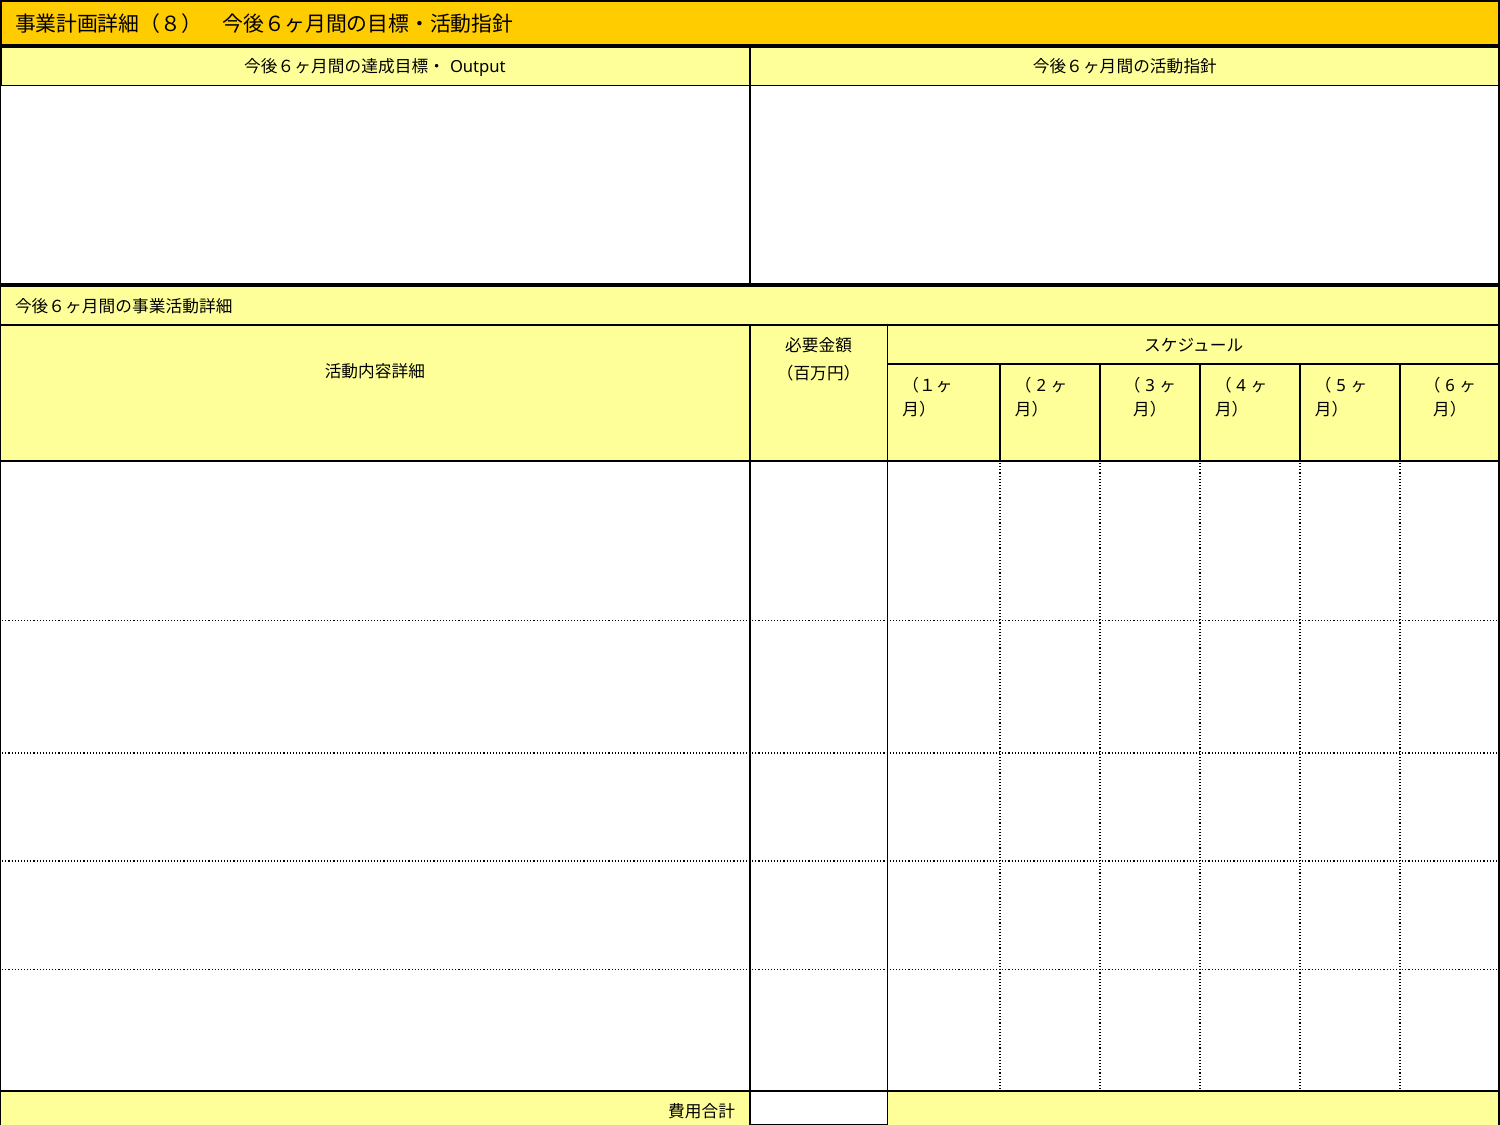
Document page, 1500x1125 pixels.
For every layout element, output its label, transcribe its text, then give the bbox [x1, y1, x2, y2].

table_cell [751, 753, 887, 861]
table_cell [1300, 753, 1400, 861]
table_cell [888, 753, 1000, 861]
table_cell [1, 969, 749, 1090]
table_cell [751, 969, 887, 1090]
table_cell [1100, 462, 1200, 620]
table_cell [1000, 620, 1100, 753]
table_cell [1, 753, 749, 861]
table_cell [1000, 969, 1100, 1090]
table_cell [1300, 620, 1400, 753]
table_cell （2ヶ月） [1001, 365, 1099, 460]
table_cell [1100, 861, 1200, 969]
table_cell [1200, 620, 1300, 753]
table_cell [1400, 969, 1498, 1090]
table_cell [1400, 620, 1498, 753]
table_cell 今後６ヶ月間の事業活動詳細 [1, 287, 1498, 324]
table_cell （3ヶ月） [1101, 365, 1199, 460]
table_cell [888, 861, 1000, 969]
table_cell [1200, 861, 1300, 969]
table_cell [1400, 462, 1498, 620]
table_cell （5ヶ月） [1301, 365, 1399, 460]
table_cell [1200, 753, 1300, 861]
table_cell [751, 462, 887, 620]
table_cell （4ヶ月） [1201, 365, 1299, 460]
table_cell [1100, 620, 1200, 753]
table_cell 必要金額 （百万円） [751, 326, 887, 460]
table_cell [1400, 753, 1498, 861]
table_cell [1300, 462, 1400, 620]
table_cell 活動内容詳細 [1, 326, 749, 460]
table_cell [888, 1092, 1498, 1125]
table_cell （6ヶ月） [1401, 365, 1498, 460]
table_cell スケジュール [888, 326, 1498, 363]
table_cell [1000, 753, 1100, 861]
table_header 事業計画詳細（８） 今後６ヶ月間の目標・活動指針 [2, 2, 1498, 44]
table_cell [1200, 969, 1300, 1090]
table_cell [751, 620, 887, 753]
table_cell [888, 969, 1000, 1090]
table_cell 費用合計 [1, 1092, 749, 1125]
table_cell [1100, 753, 1200, 861]
table_cell [1300, 969, 1400, 1090]
table_cell 今後６ヶ月間の達成目標・Output [2, 48, 749, 85]
table_cell [1300, 861, 1400, 969]
table_cell [751, 861, 887, 969]
table_cell [888, 620, 1000, 753]
table_cell [1, 620, 749, 753]
table_cell [888, 462, 1000, 620]
table_cell [1200, 462, 1300, 620]
table_cell [751, 86, 1498, 283]
table_cell [1, 462, 749, 620]
table_cell [1000, 861, 1100, 969]
table_cell [1, 86, 749, 283]
table_cell （１ヶ月） [888, 365, 999, 460]
table_cell [1, 861, 749, 969]
table_cell [1100, 969, 1200, 1090]
table_cell [751, 1092, 887, 1125]
table_cell [1000, 462, 1100, 620]
table_cell 今後６ヶ月間の活動指針 [751, 48, 1498, 85]
table_cell [1400, 861, 1498, 969]
